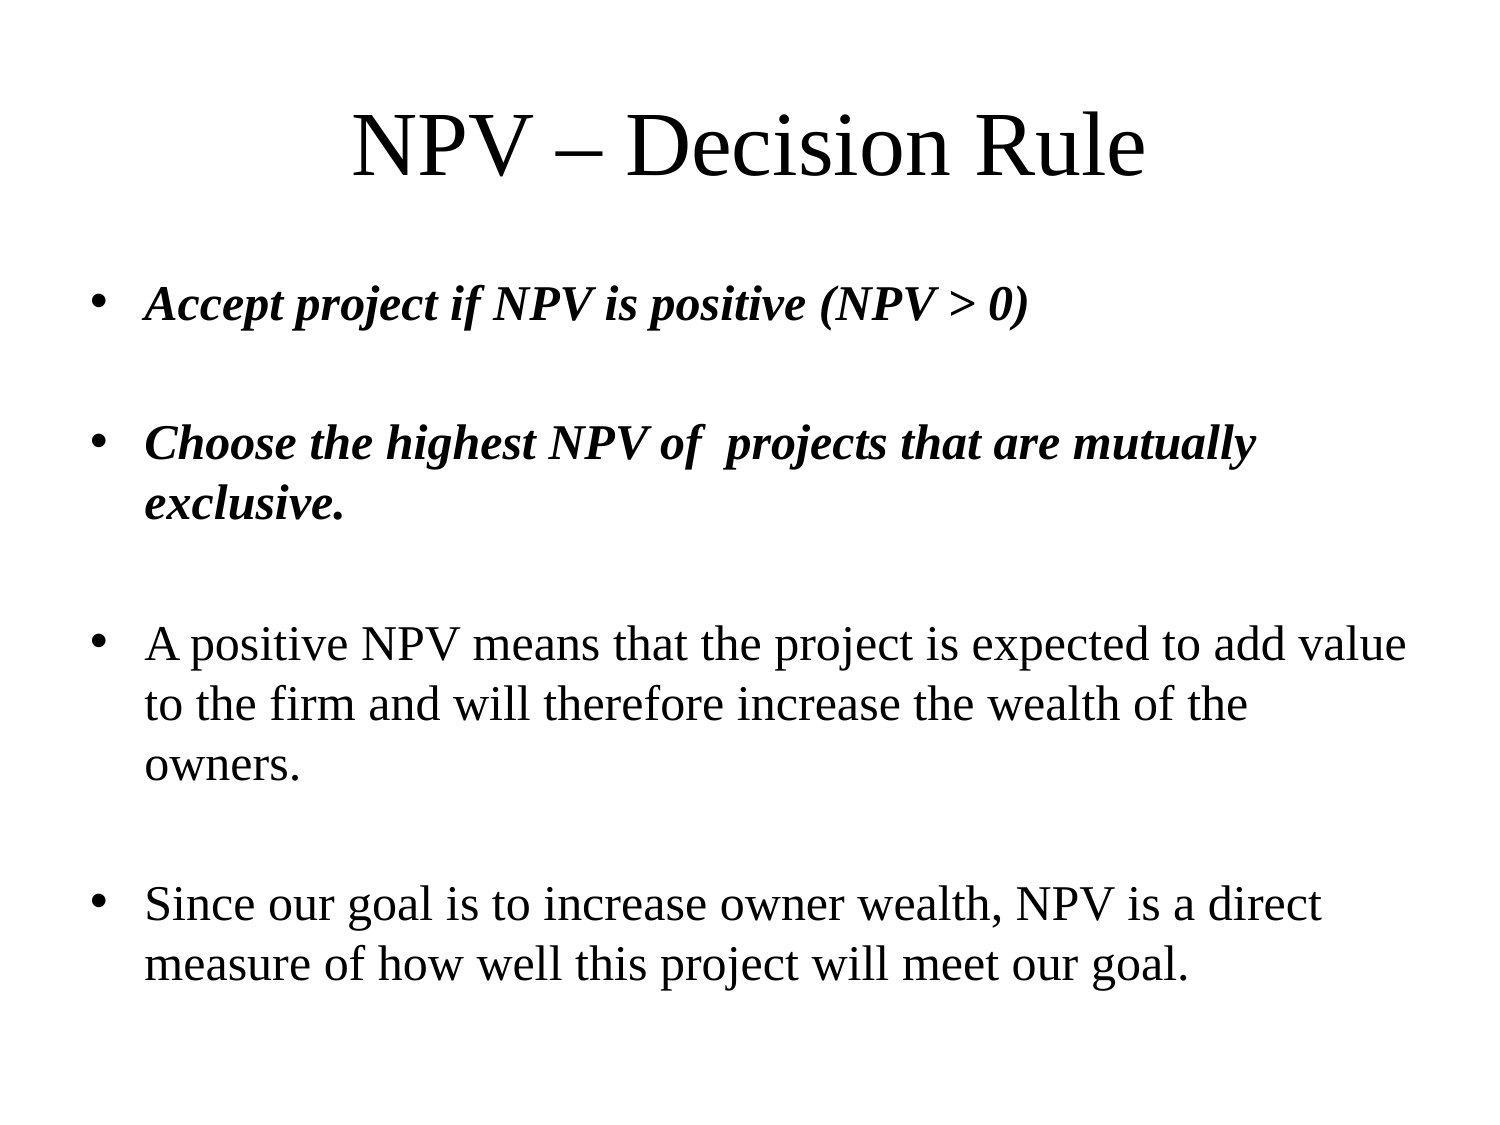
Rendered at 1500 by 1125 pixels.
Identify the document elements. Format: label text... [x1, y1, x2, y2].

list Accept project if NPV is positive (NPV > 0) Choose the highest NPV of projects that are mutually exclusive. A positive NPV means that the project is expected to add value to the firm and will therefore increase the wealth of the owners. Since our goal is to increase owner wealth, NPV is a direct measure of how well this project will meet our goal. [75, 262, 1425, 1005]
title NPV – Decision Rule [75, 45, 1425, 233]
